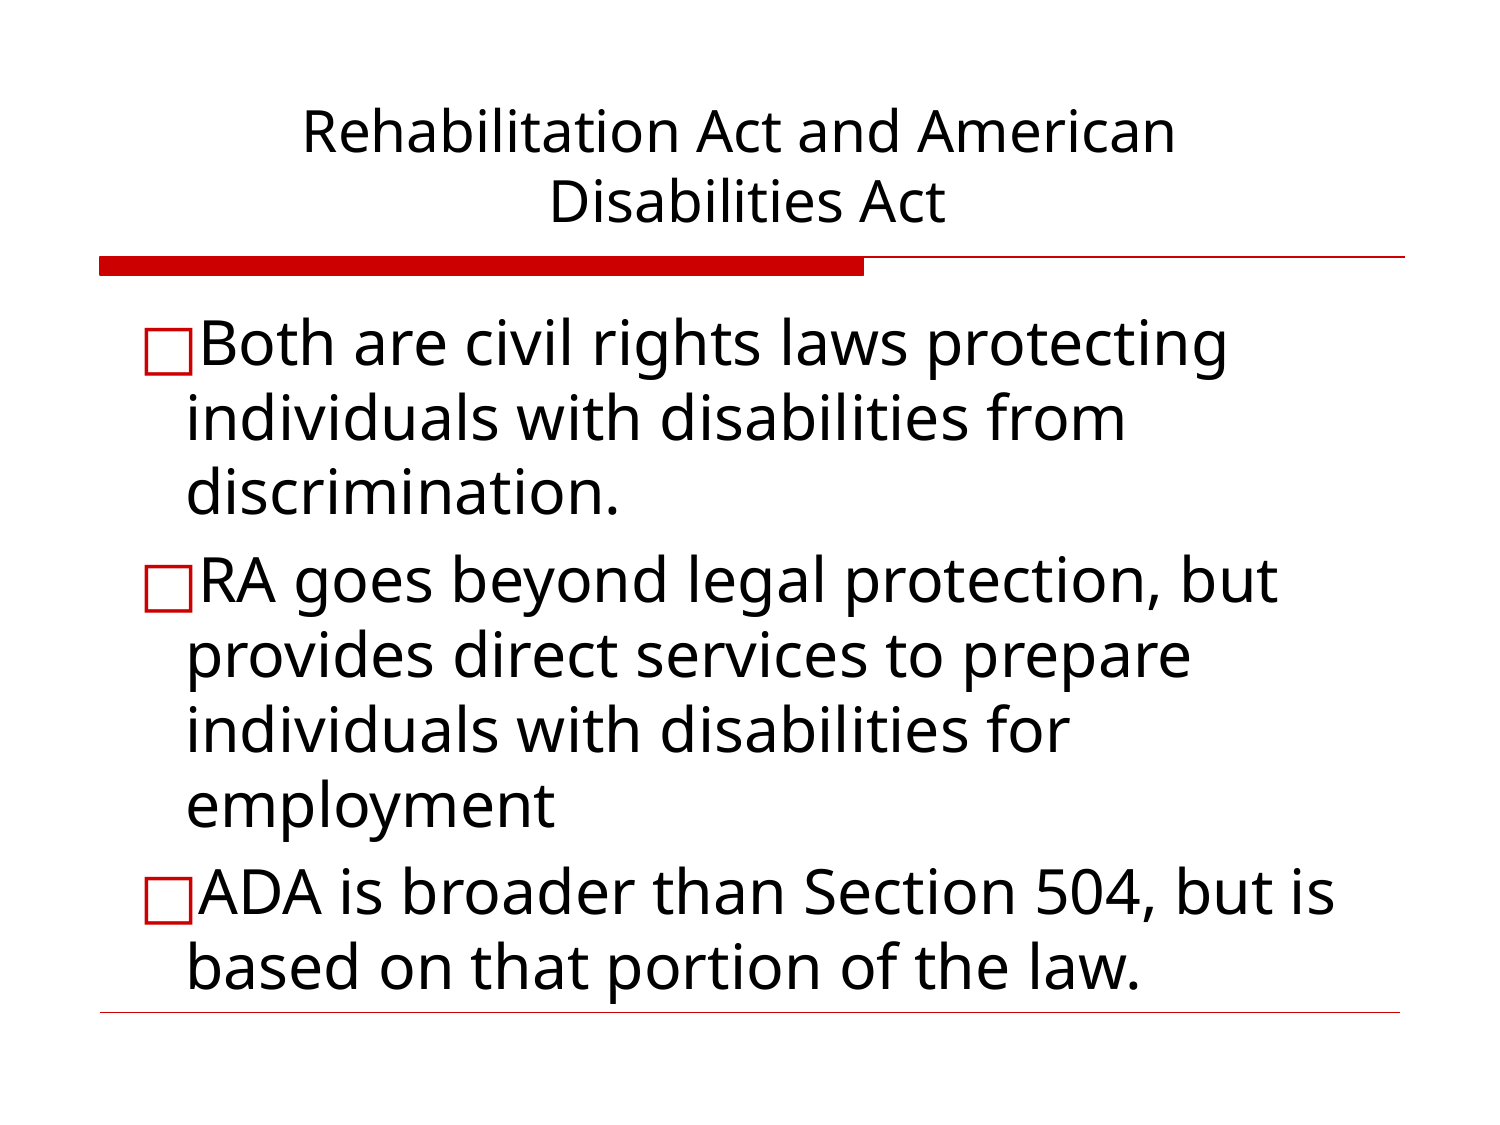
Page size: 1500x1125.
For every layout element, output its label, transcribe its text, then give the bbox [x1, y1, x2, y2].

title Rehabilitation Act and American Disabilities Act [50, 50, 1445, 250]
list Both are civil rights laws protecting individuals with disabilities from discrimination. RA goes beyond legal protection, but provides direct services to prepare individuals with disabilities for employment ADA is broader than Section 504, but is based on that portion of the law. [92, 287, 1406, 988]
